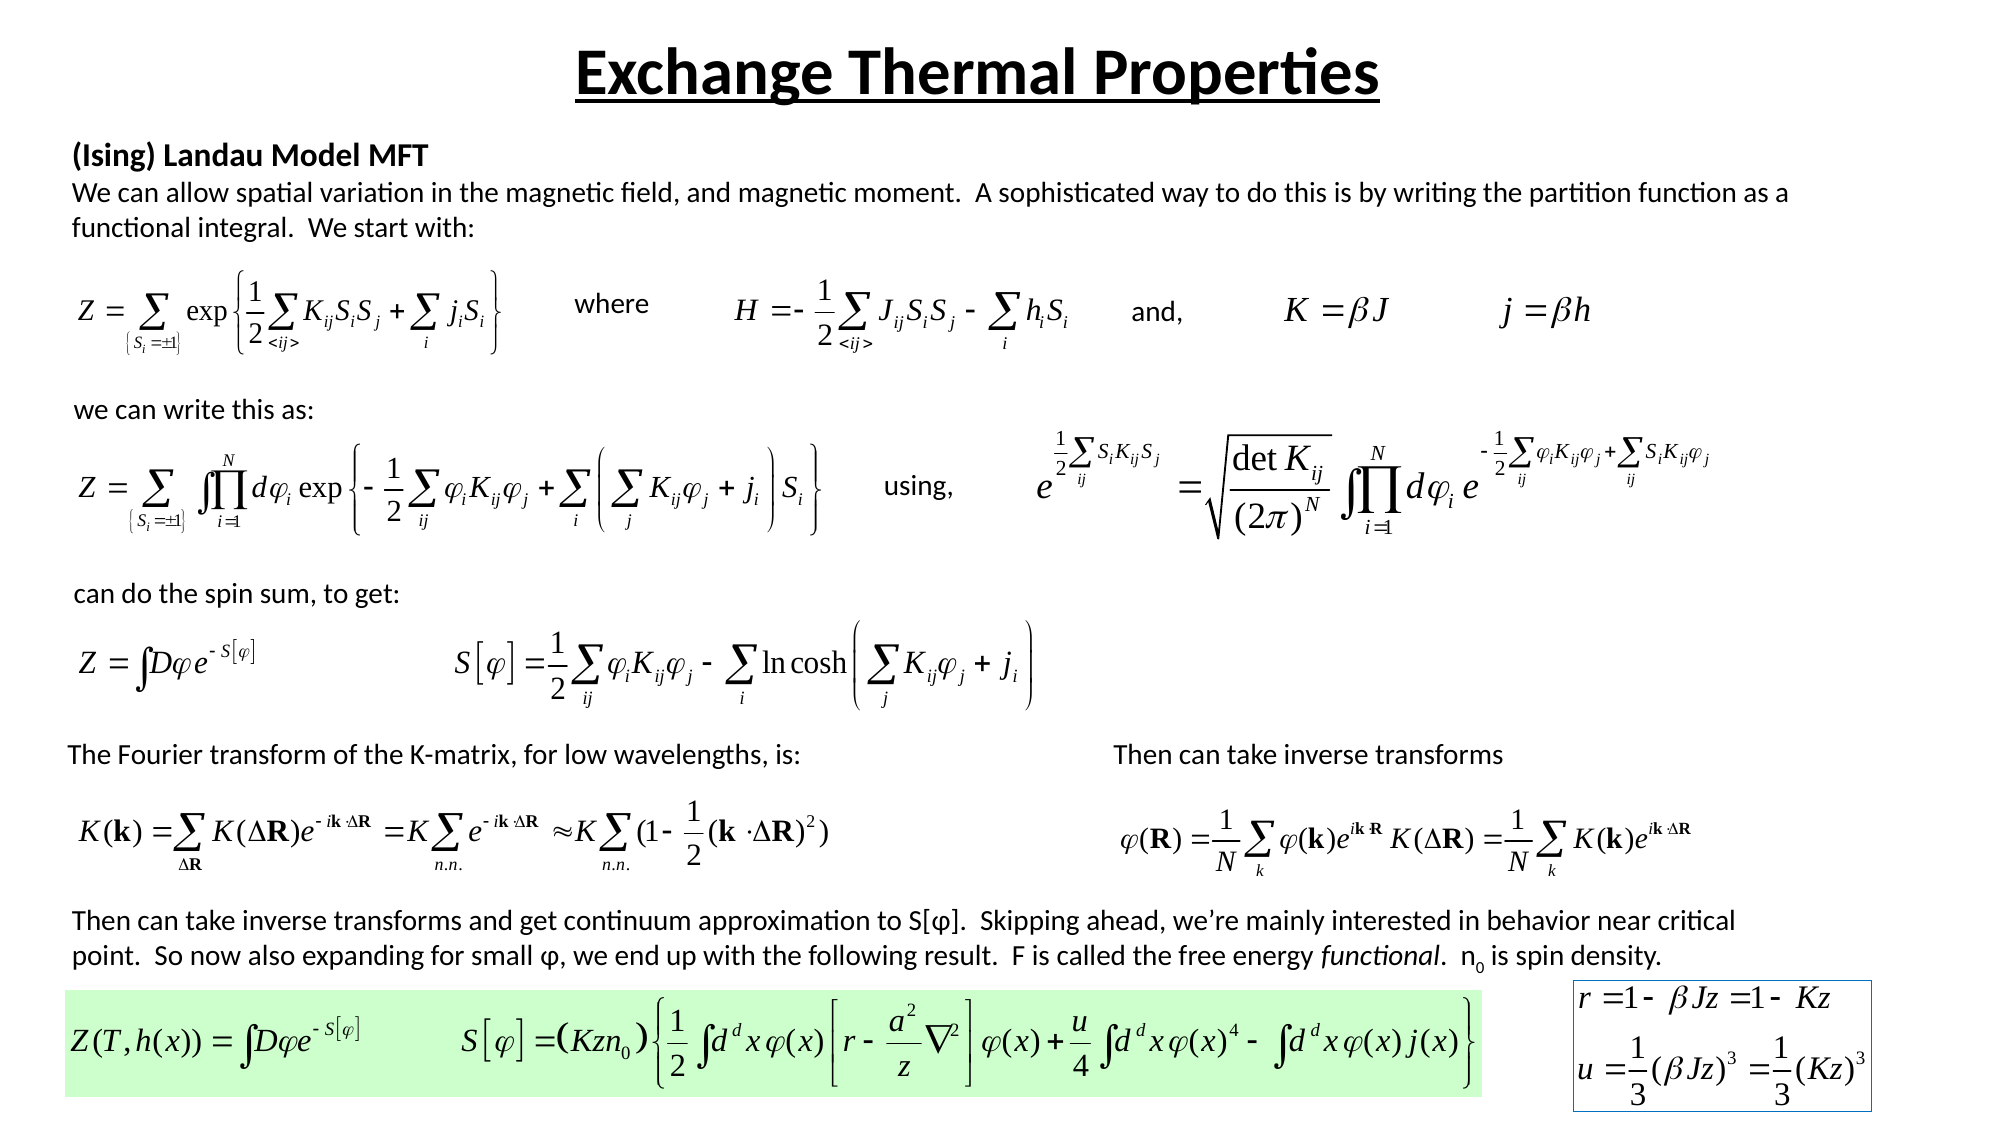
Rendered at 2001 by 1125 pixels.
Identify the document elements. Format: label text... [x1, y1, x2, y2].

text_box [64, 989, 1483, 1098]
text_box where [559, 276, 701, 327]
text_box using, [869, 459, 980, 509]
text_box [728, 271, 1078, 360]
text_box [73, 614, 1040, 718]
text_box The Fourier transform of the K-matrix, for low wavelengths, is: [52, 728, 824, 778]
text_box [73, 438, 829, 542]
text_box Exchange Thermal Properties [560, 20, 1396, 115]
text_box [1031, 421, 1723, 546]
text_box can do the spin sum, to get: [58, 566, 441, 617]
text_box we can write this as: [58, 383, 342, 433]
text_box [73, 265, 509, 361]
text_box Then can take inverse transforms [1098, 727, 1535, 778]
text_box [1116, 801, 1701, 883]
text_box and, [1116, 285, 1258, 335]
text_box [1573, 979, 1872, 1112]
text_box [73, 792, 835, 878]
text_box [1277, 289, 1597, 337]
text_box (Ising) Landau Model MFT We can allow spatial variation in the magnetic field, and magnetic moment. A sophisticated way to do this is by writing the partition function as a functional integral. We start with: [57, 126, 1903, 251]
text_box Then can take inverse transforms and get continuum approximation to S[φ]. Skipping ahead, we’re mainly interested in behavior near critical point. So now also expanding for small φ, we end up with the following result. F is called the free energy functional. n0 is spin density. [57, 894, 1788, 984]
